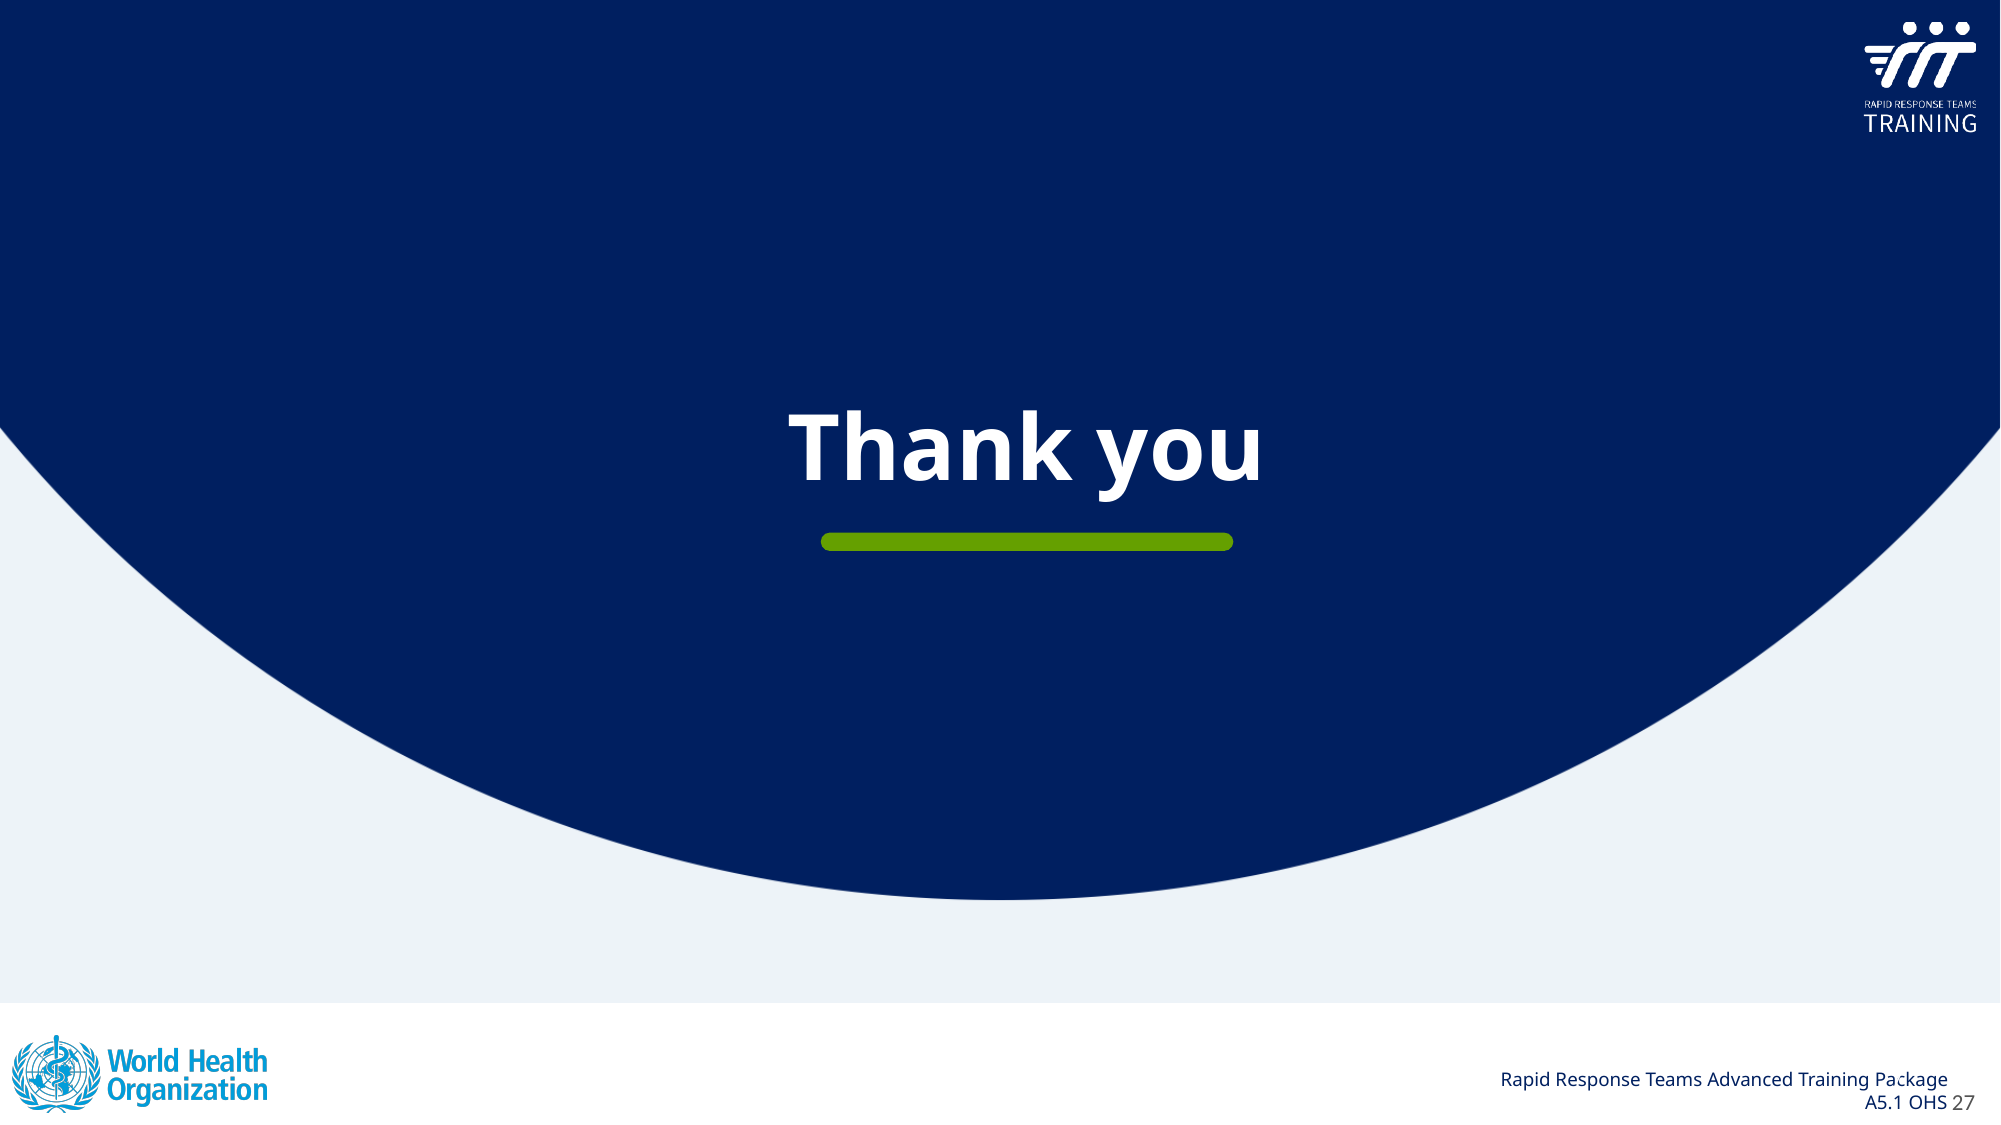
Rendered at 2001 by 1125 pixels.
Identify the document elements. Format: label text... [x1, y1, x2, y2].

picture [58, 1050, 64, 1058]
slide_number 27 [1882, 1037, 1922, 1082]
picture [12, 1035, 267, 1113]
picture [12, 1083, 48, 1113]
picture [0, 0, 2001, 1003]
